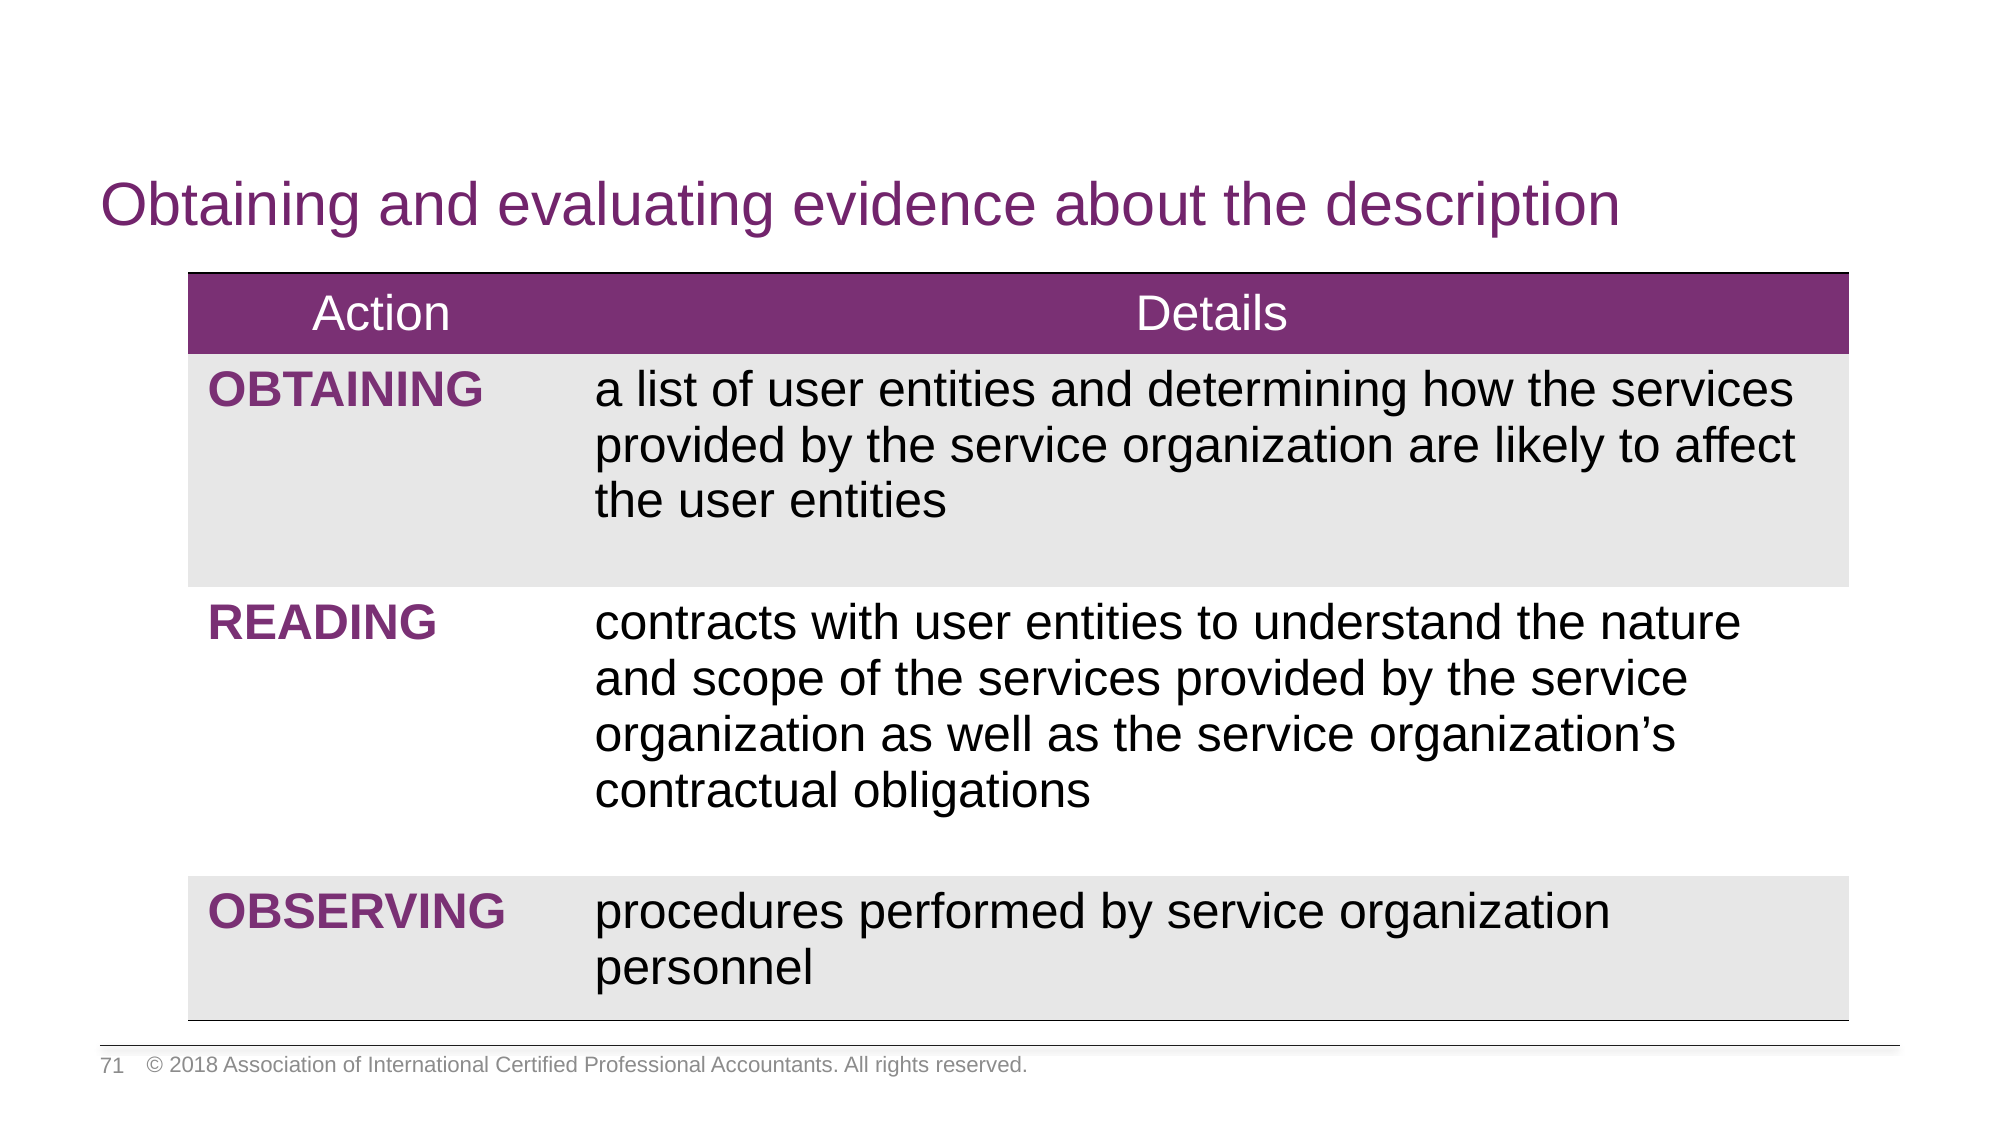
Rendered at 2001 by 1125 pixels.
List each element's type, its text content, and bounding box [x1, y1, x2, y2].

table_cell a list of user entities and determining how the services provided by the service organization are likely to affect the user entities [575, 354, 1849, 587]
title Obtaining and evaluating evidence about the description [100, 30, 1800, 238]
table_cell OBTAINING [188, 354, 575, 587]
footer © 2018 Association of International Certified Professional Accountants. All rights reserved. [147, 1050, 1900, 1111]
table_cell OBSERVING [188, 876, 575, 1020]
table_header Details [575, 274, 1849, 354]
slide_number 71 [99, 1050, 147, 1111]
table_header Action [188, 274, 575, 354]
table_cell contracts with user entities to understand the nature and scope of the services provided by the service organization as well as the service organization’s contractual obligations [575, 587, 1849, 876]
table_cell procedures performed by service organization personnel [575, 876, 1849, 1020]
table_cell READING [188, 587, 575, 876]
